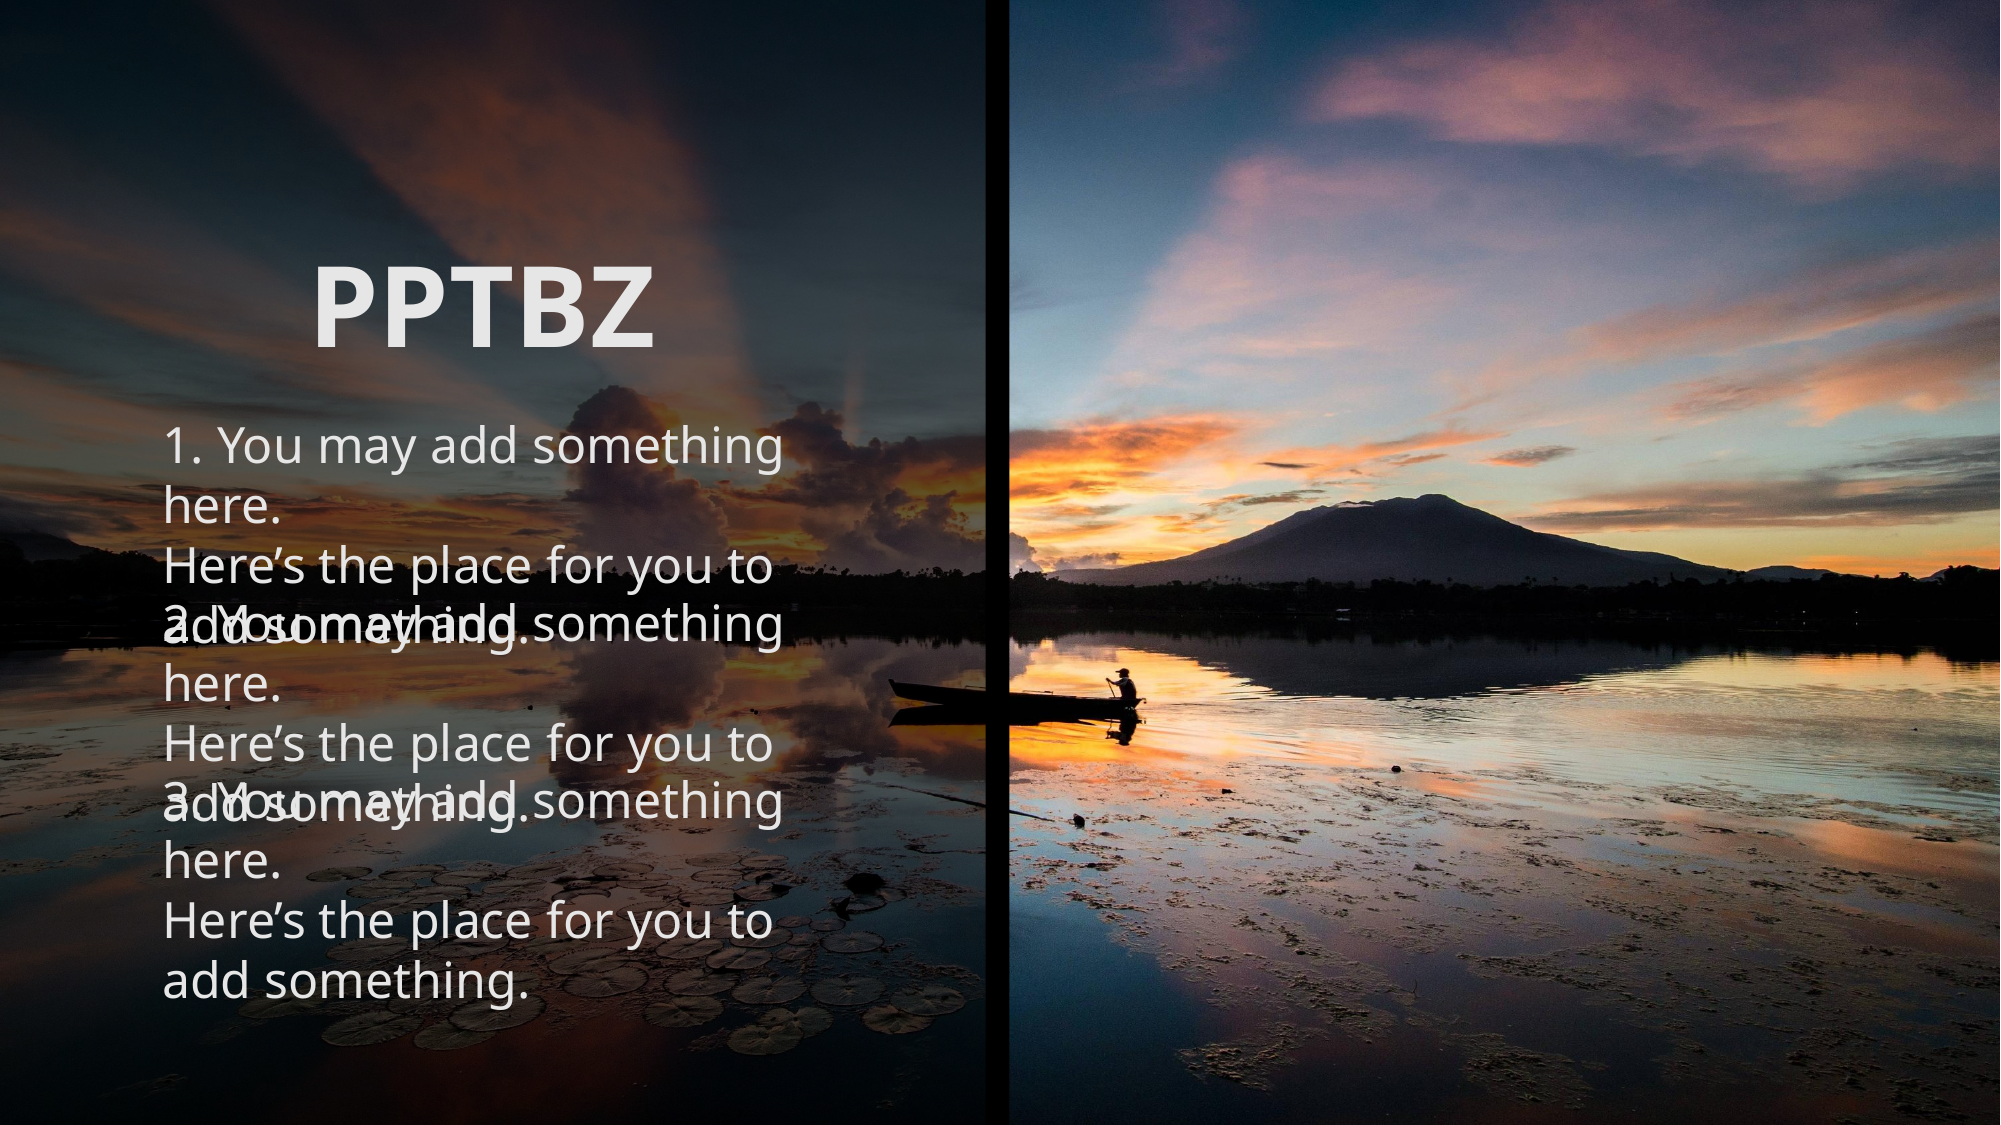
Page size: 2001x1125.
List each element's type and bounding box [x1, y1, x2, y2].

picture [1010, 0, 2000, 1125]
text_box [0, 0, 1010, 1125]
text_box [147, 227, 881, 898]
